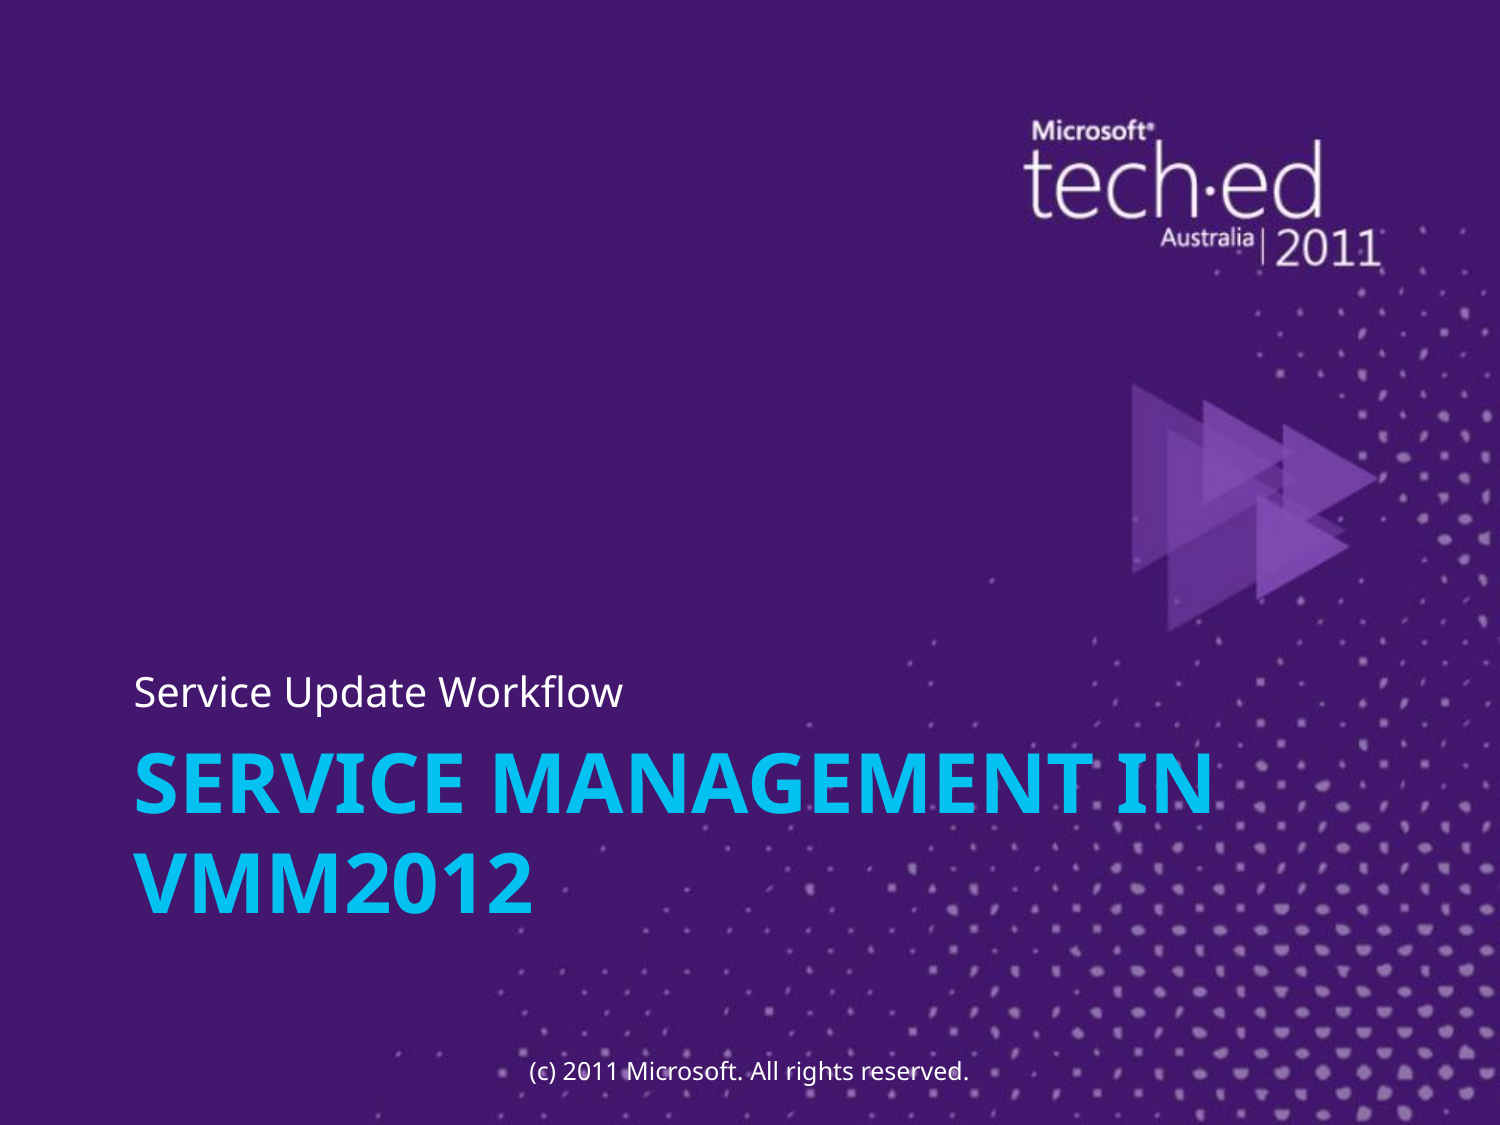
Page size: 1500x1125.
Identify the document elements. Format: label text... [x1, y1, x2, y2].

title Service Management in VMM2012 [118, 723, 1394, 947]
footer (c) 2011 Microsoft. All rights reserved. [512, 1042, 988, 1103]
list Service Update Workflow [118, 476, 1394, 723]
picture [0, 0, 1500, 1125]
